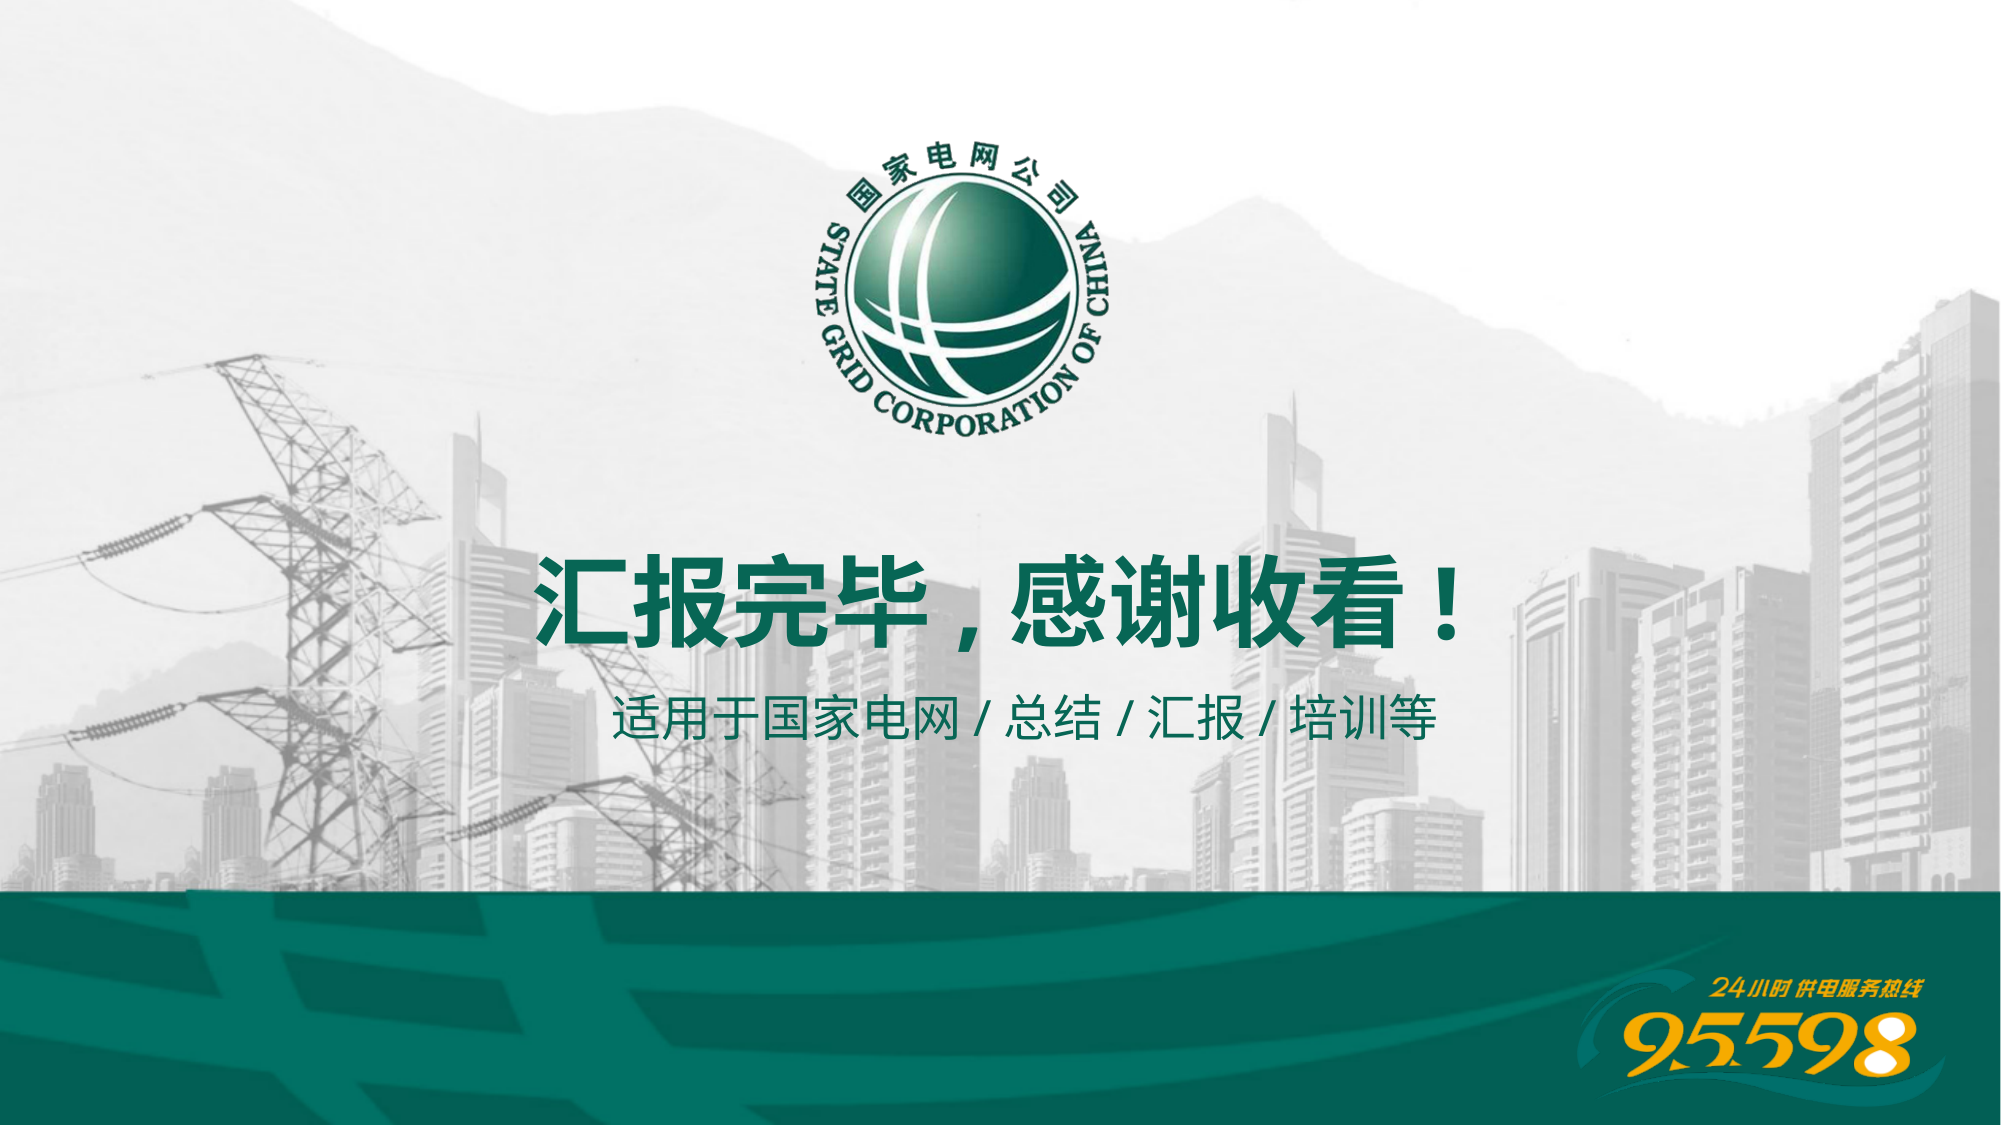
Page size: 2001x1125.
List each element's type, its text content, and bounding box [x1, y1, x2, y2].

text_box 汇报完毕,感谢收看! [517, 531, 1632, 667]
text_box 适用于国家电网/总结/汇报/培训等 [473, 674, 1577, 758]
picture [0, 0, 2001, 1125]
